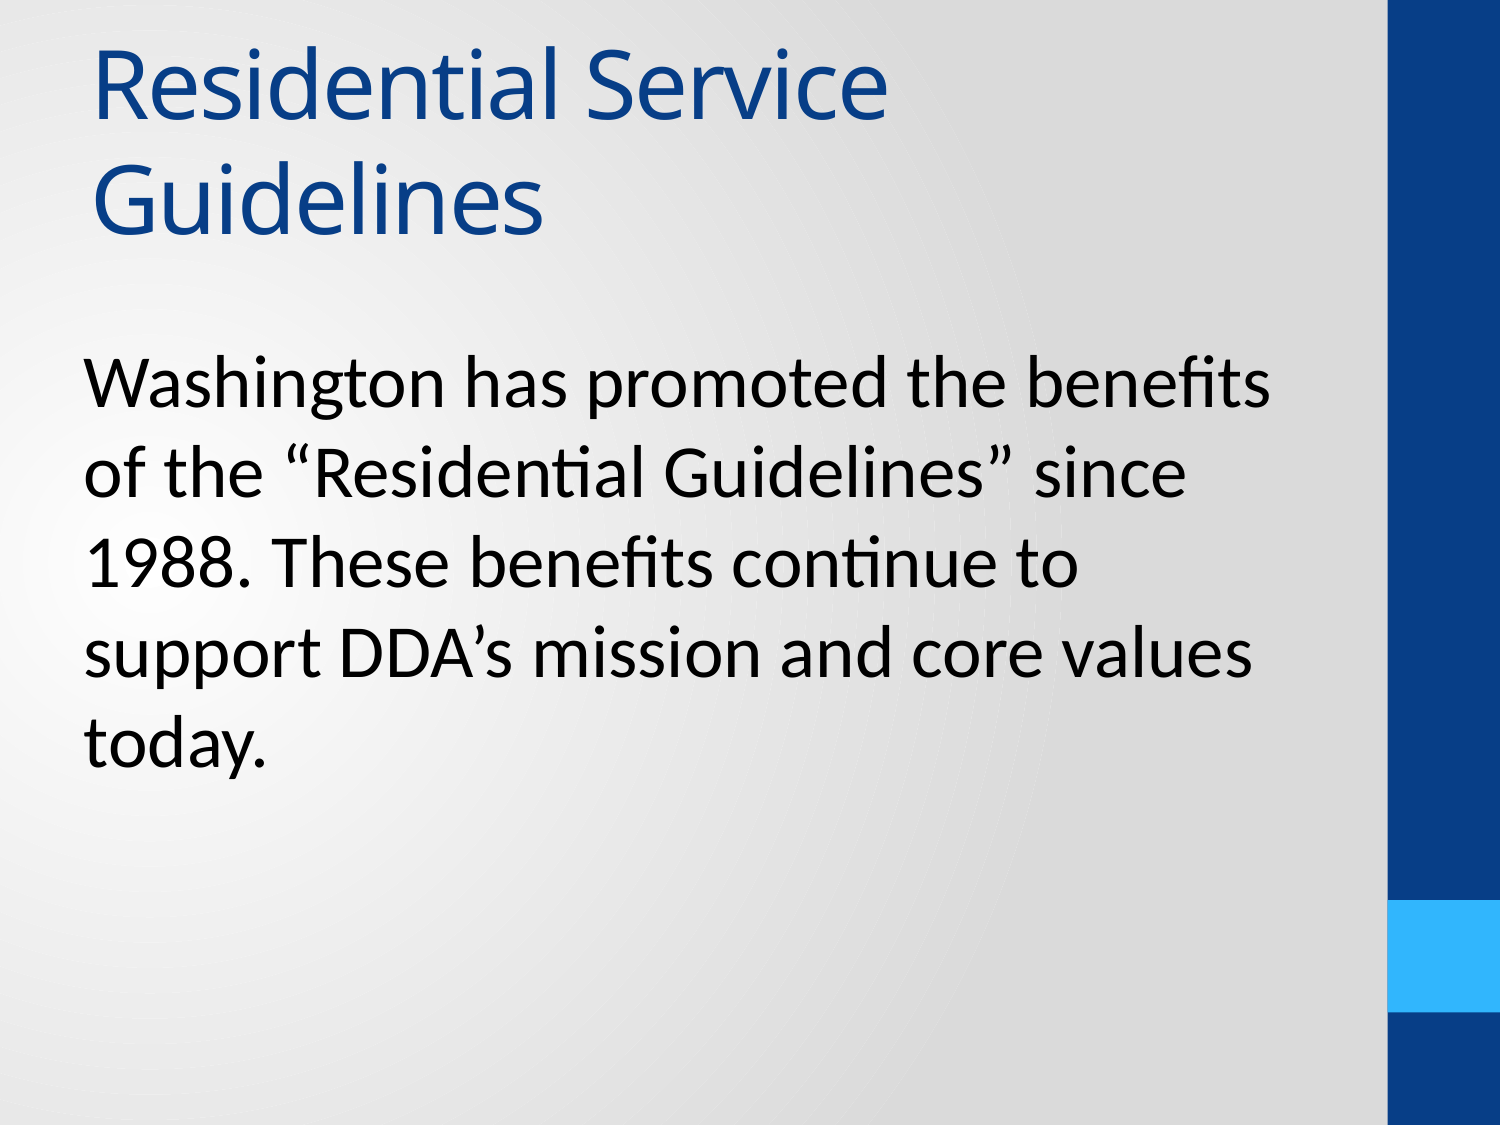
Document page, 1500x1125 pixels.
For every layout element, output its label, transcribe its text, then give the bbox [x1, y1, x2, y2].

list Washington has promoted the benefits of the “Residential Guidelines” since 1988. These benefits continue to support DDA’s mission and core values today. [50, 324, 1300, 988]
title Residential Service Guidelines [75, 45, 1325, 233]
